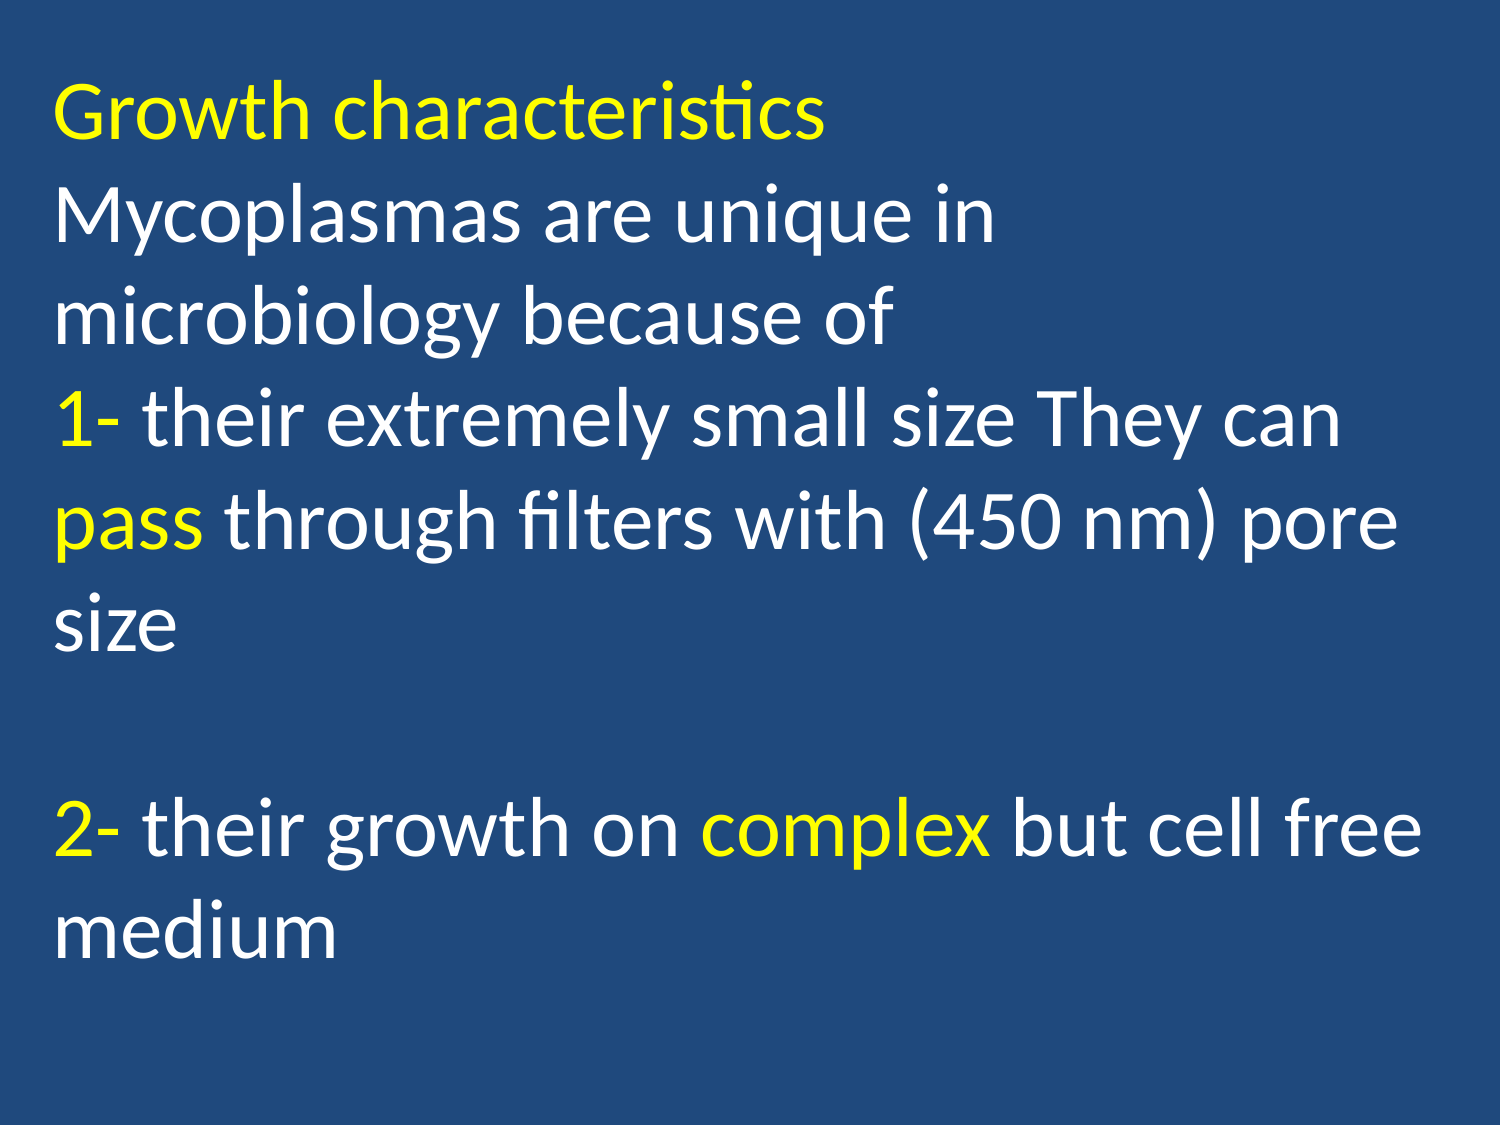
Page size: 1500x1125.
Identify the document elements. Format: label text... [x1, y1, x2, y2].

title Growth characteristics Mycoplasmas are unique in microbiology because of 1- their extremely small size They can pass through filters with (450 nm) pore size 2- their growth on complex but cell free medium [37, 45, 1475, 1088]
